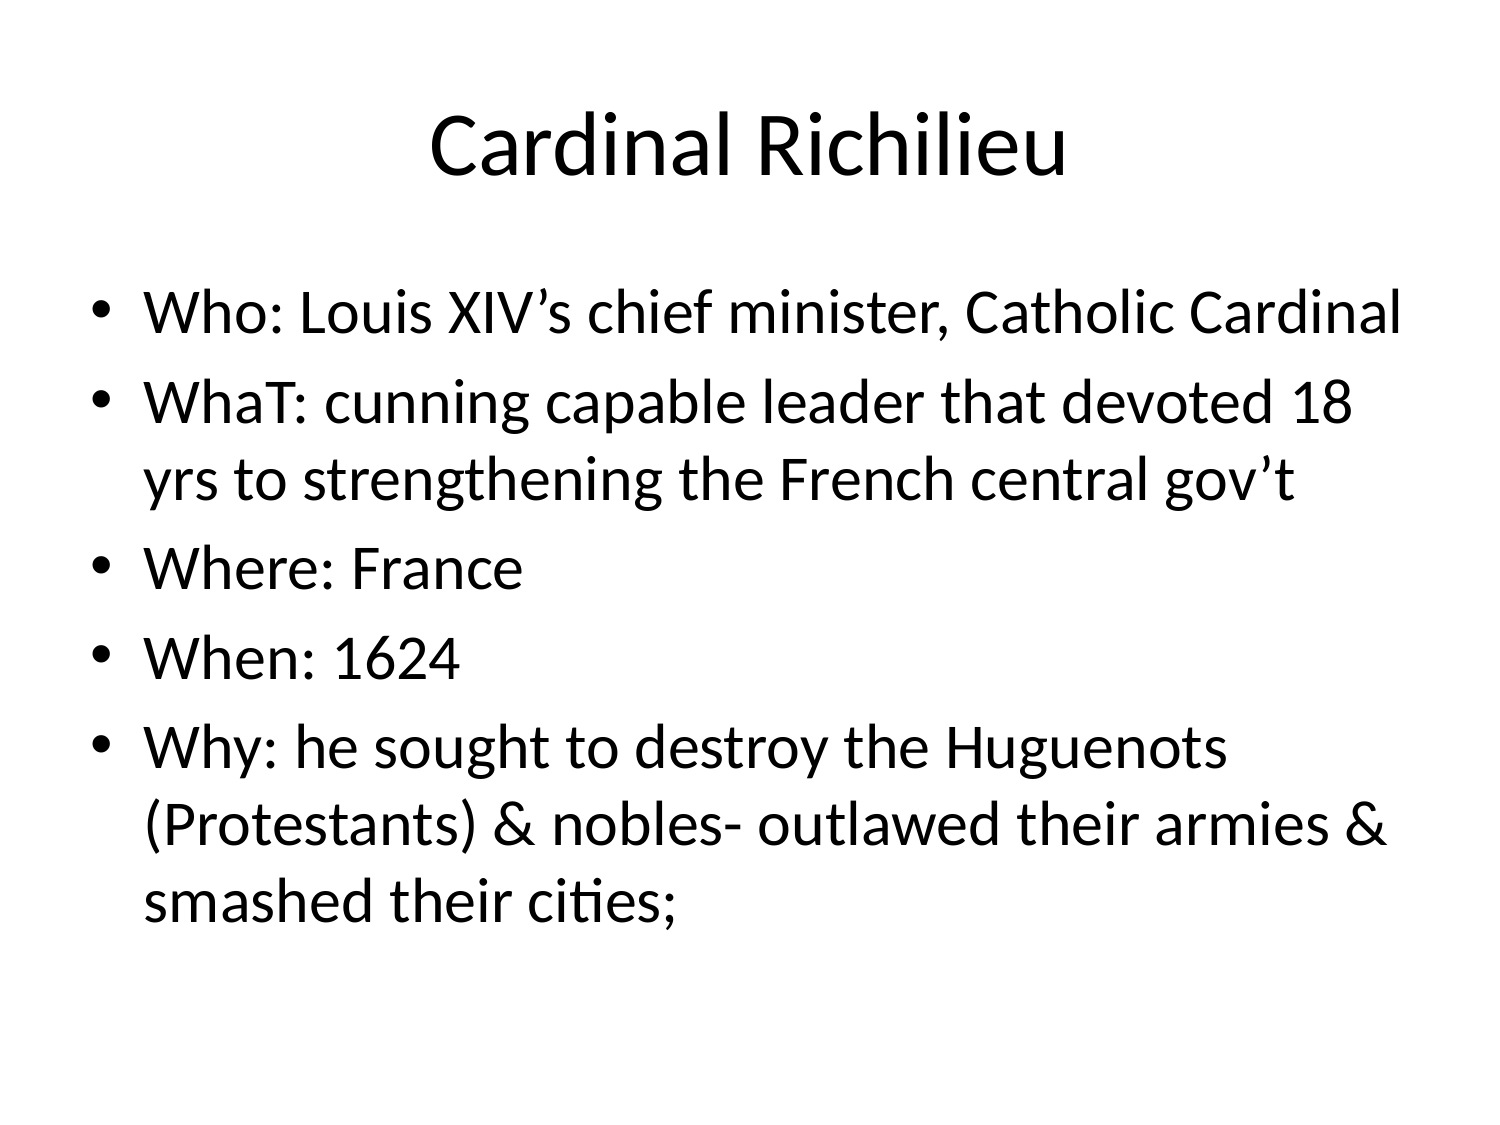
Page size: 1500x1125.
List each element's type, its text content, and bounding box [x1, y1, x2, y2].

list Who: Louis XIV’s chief minister, Catholic Cardinal WhaT: cunning capable leader that devoted 18 yrs to strengthening the French central gov’t Where: France When: 1624 Why: he sought to destroy the Huguenots (Protestants) & nobles- outlawed their armies & smashed their cities; [75, 262, 1425, 1005]
title Cardinal Richilieu [75, 45, 1425, 233]
